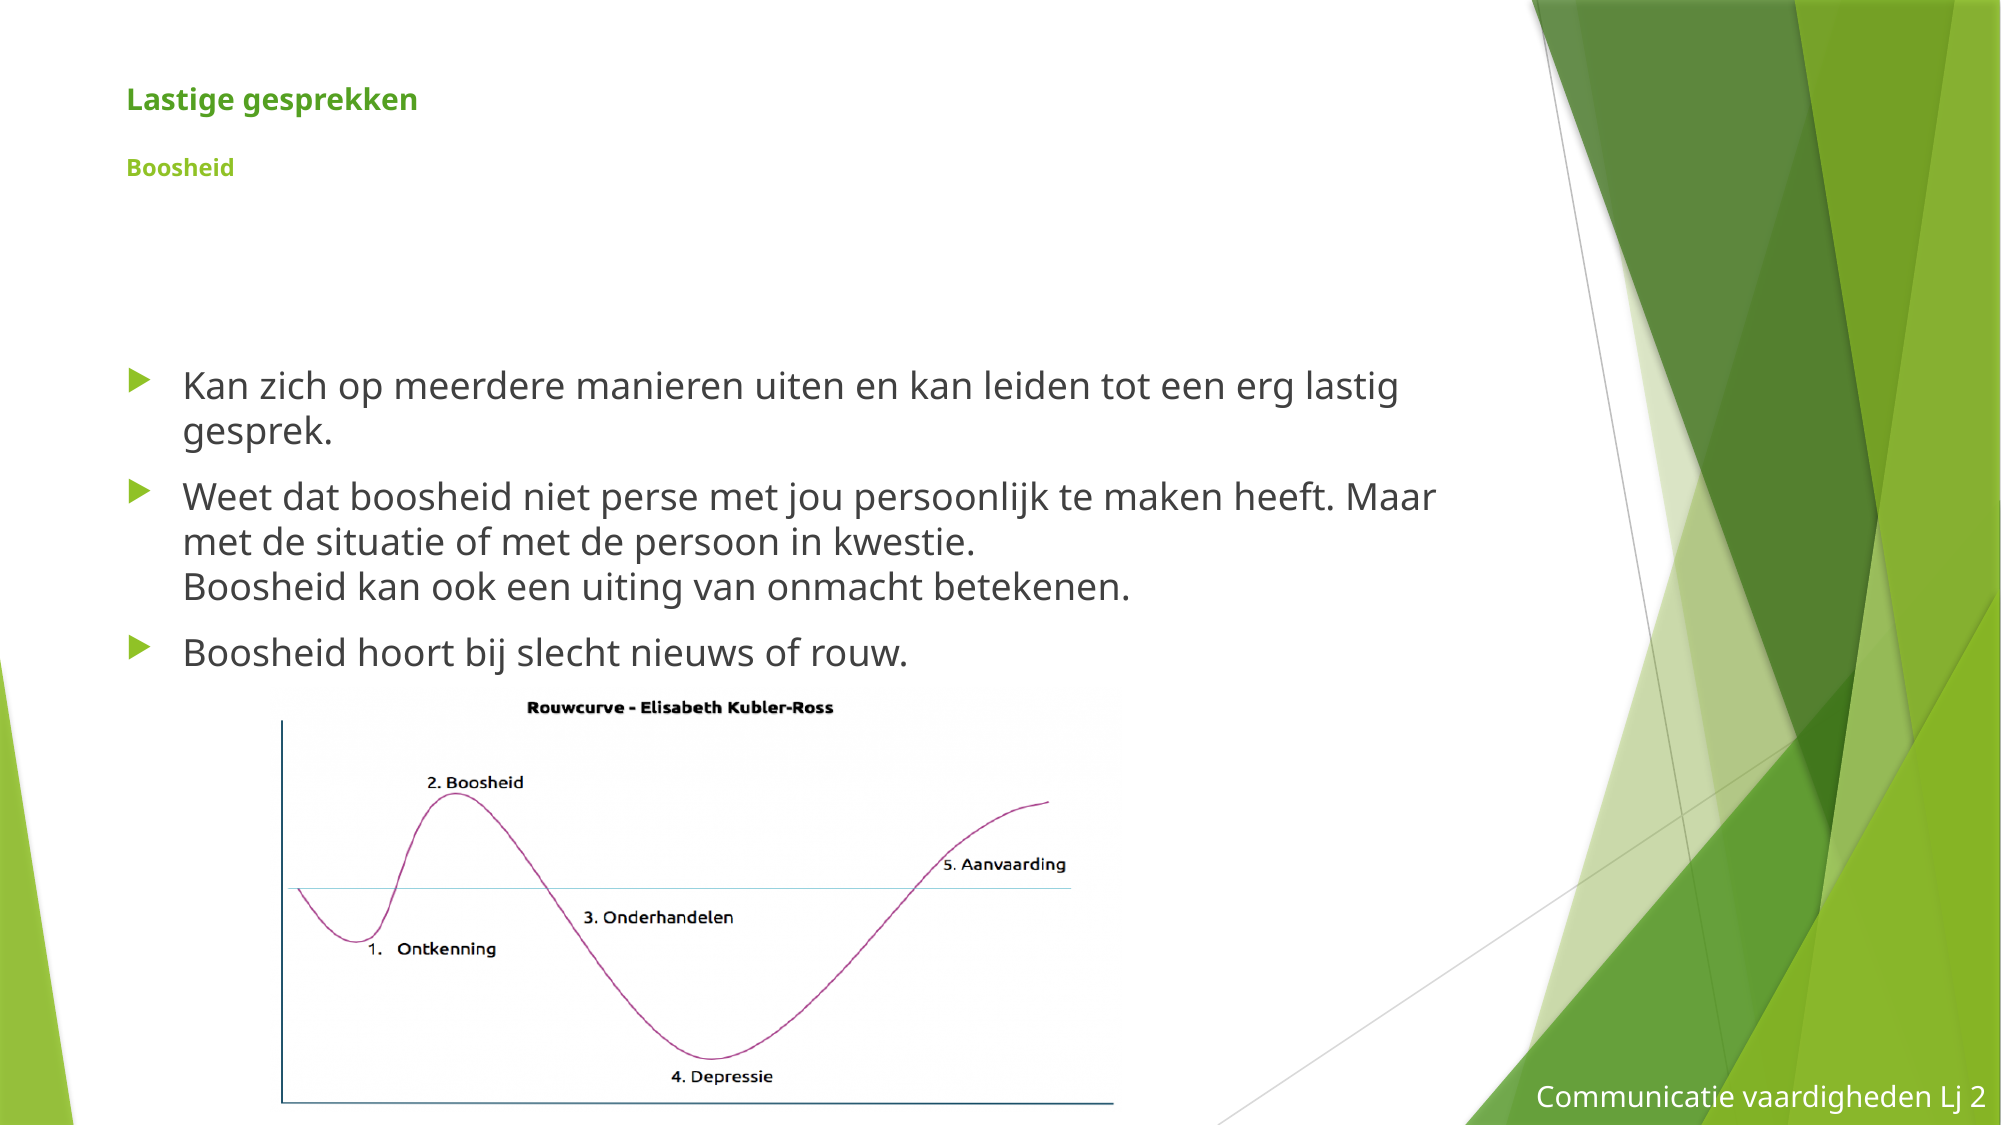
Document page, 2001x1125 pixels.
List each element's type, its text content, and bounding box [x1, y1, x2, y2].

picture [270, 686, 1123, 1112]
list Kan zich op meerdere manieren uiten en kan leiden tot een erg lastig gesprek. Weet dat boosheid niet perse met jou persoonlijk te maken heeft. Maar met de situatie of met de persoon in kwestie. Boosheid kan ook een uiting van onmacht betekenen. Boosheid hoort bij slecht nieuws of rouw. [111, 354, 1522, 992]
text_box Communicatie vaardigheden Lj 2 [1521, 1071, 2000, 1122]
title Lastige gesprekken Boosheid [111, 72, 1522, 224]
